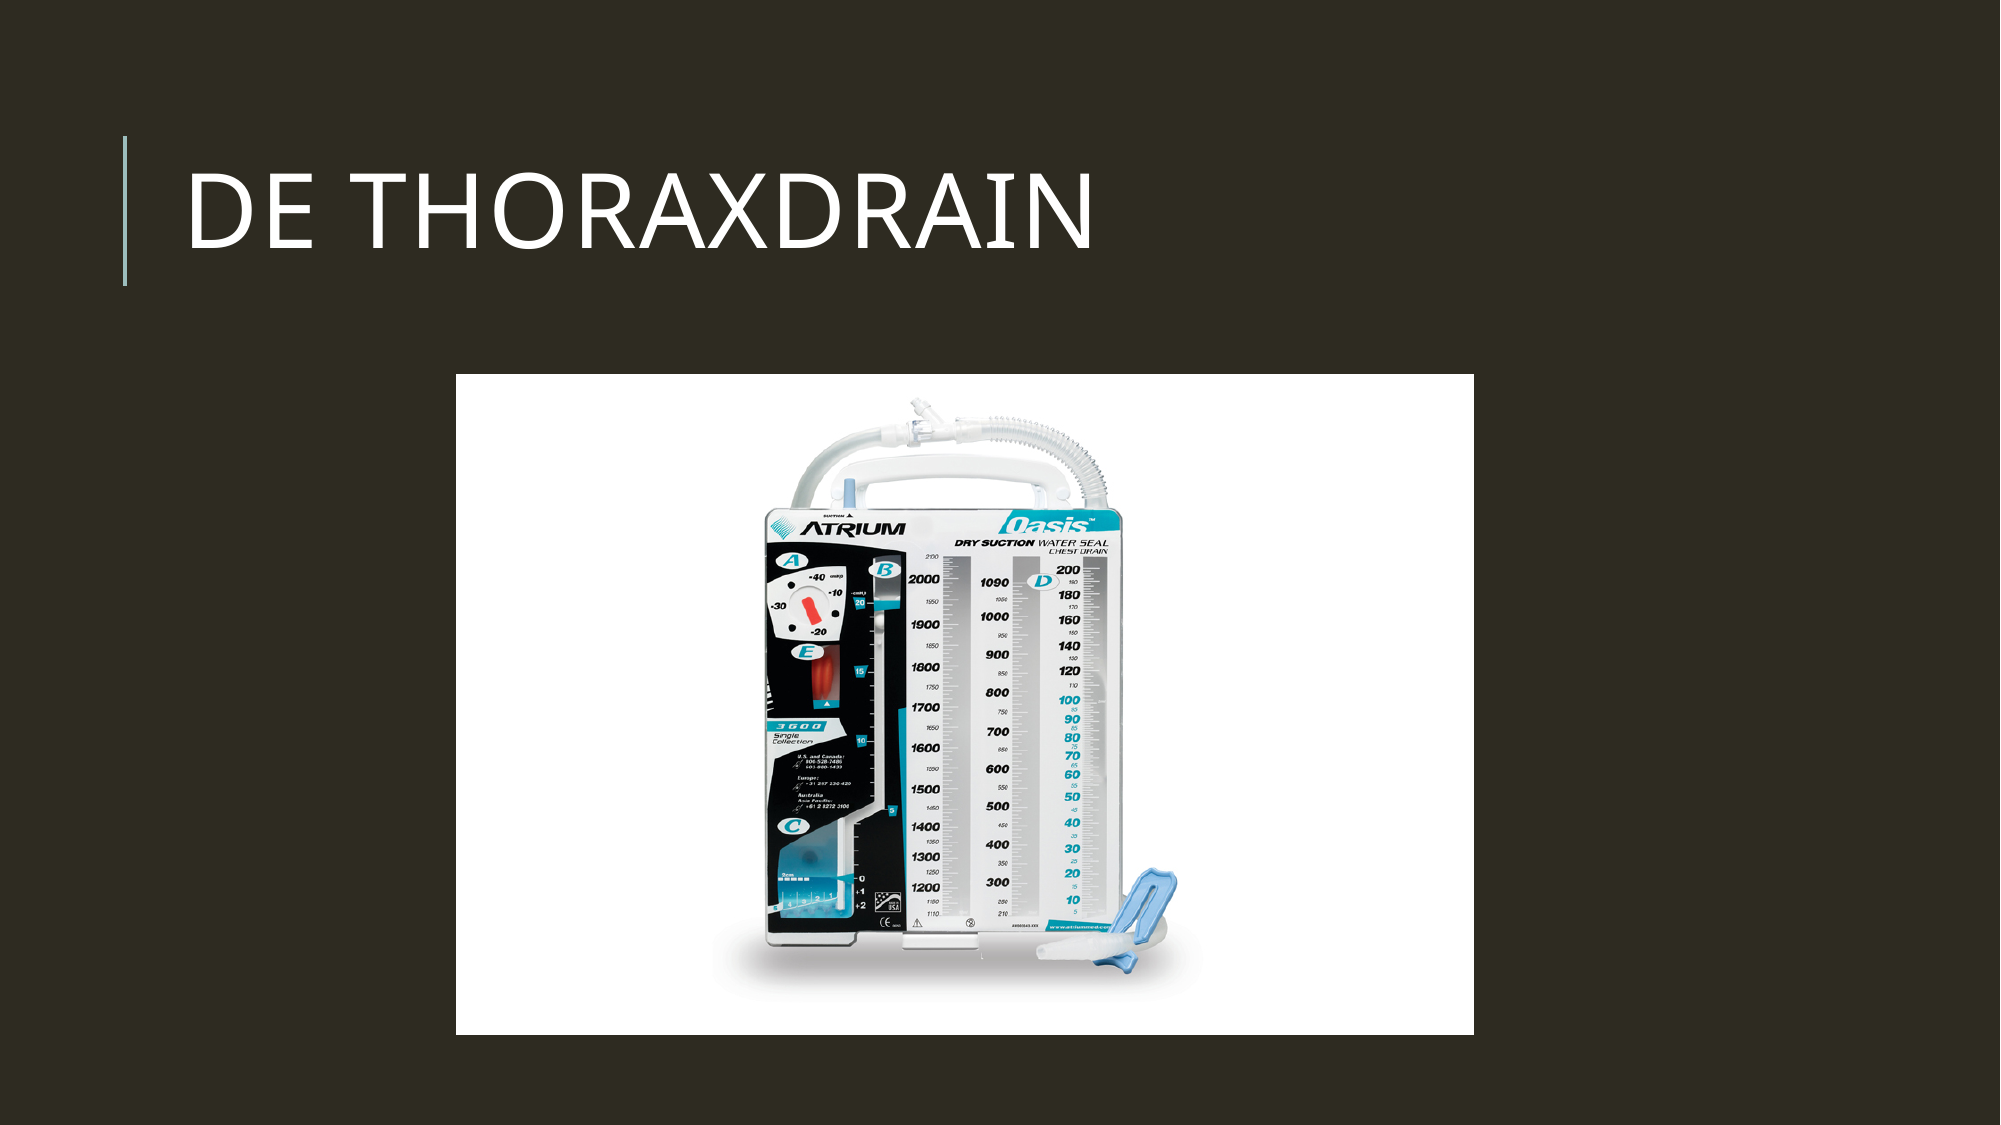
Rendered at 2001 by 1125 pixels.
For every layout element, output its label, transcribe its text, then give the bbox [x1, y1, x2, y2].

title De thoraxdrain [168, 96, 1763, 342]
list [456, 374, 1474, 1036]
